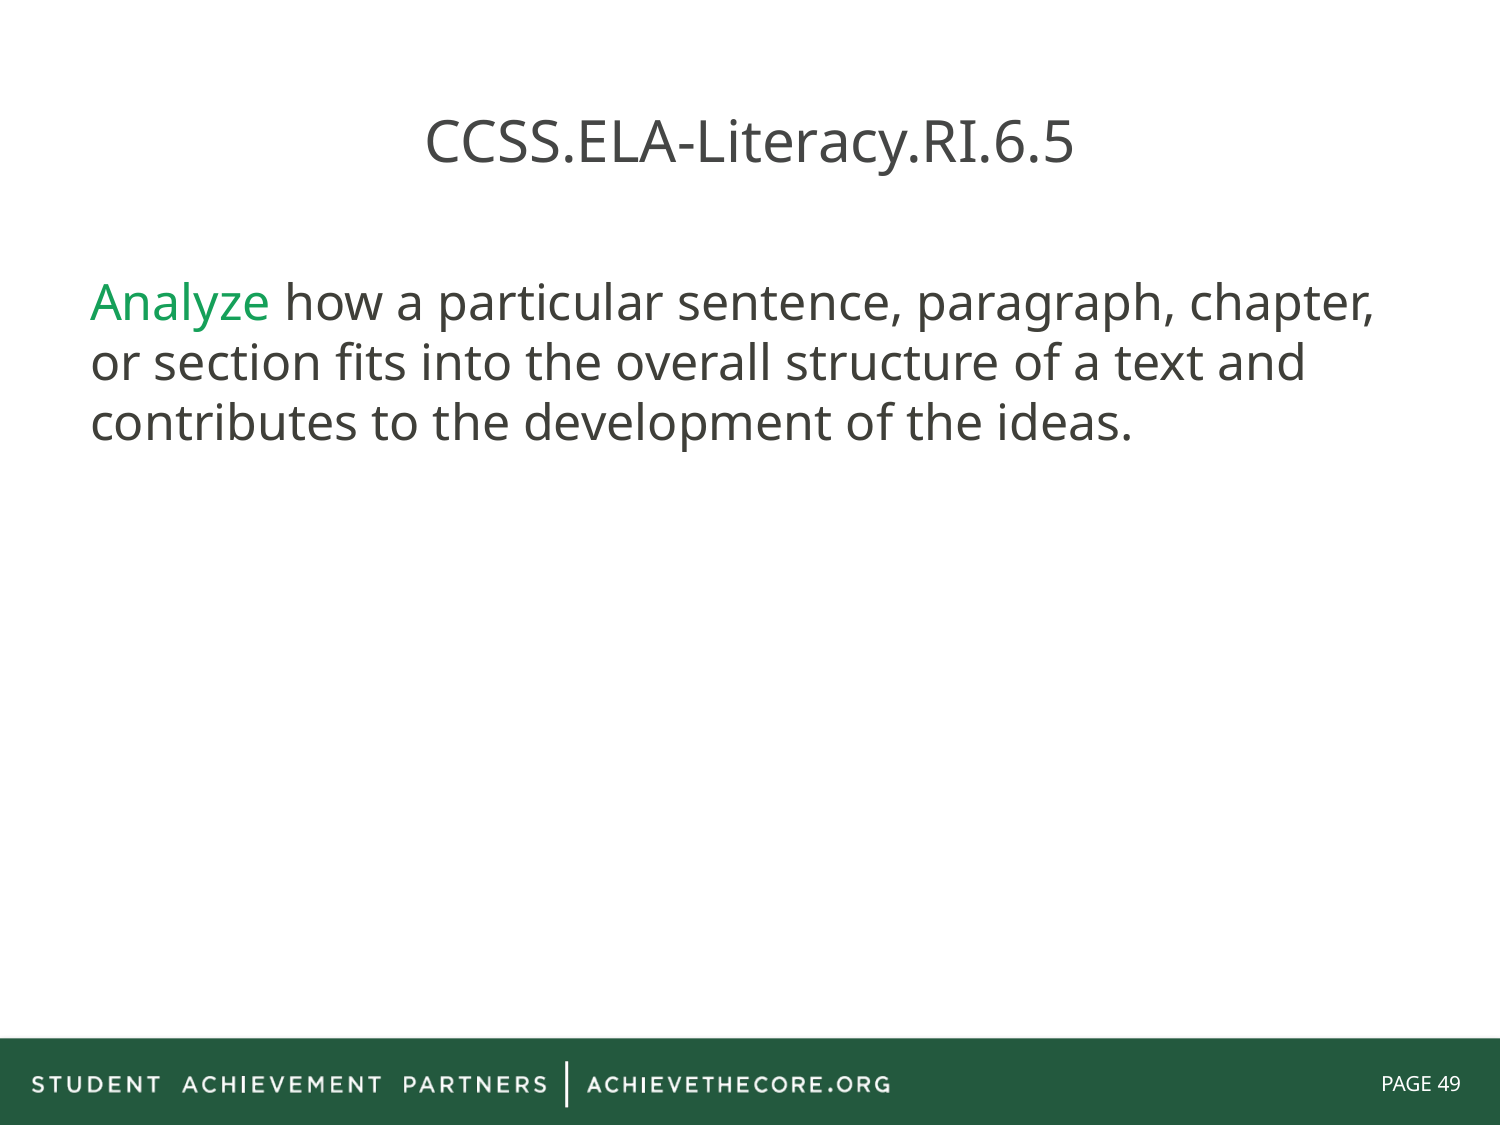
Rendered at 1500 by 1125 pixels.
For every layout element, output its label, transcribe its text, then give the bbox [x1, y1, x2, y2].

list Analyze how a particular sentence, paragraph, chapter, or section fits into the overall structure of a text and contributes to the development of the ideas. [75, 262, 1425, 1005]
title CCSS.ELA-Literacy.RI.6.5 [75, 45, 1425, 233]
